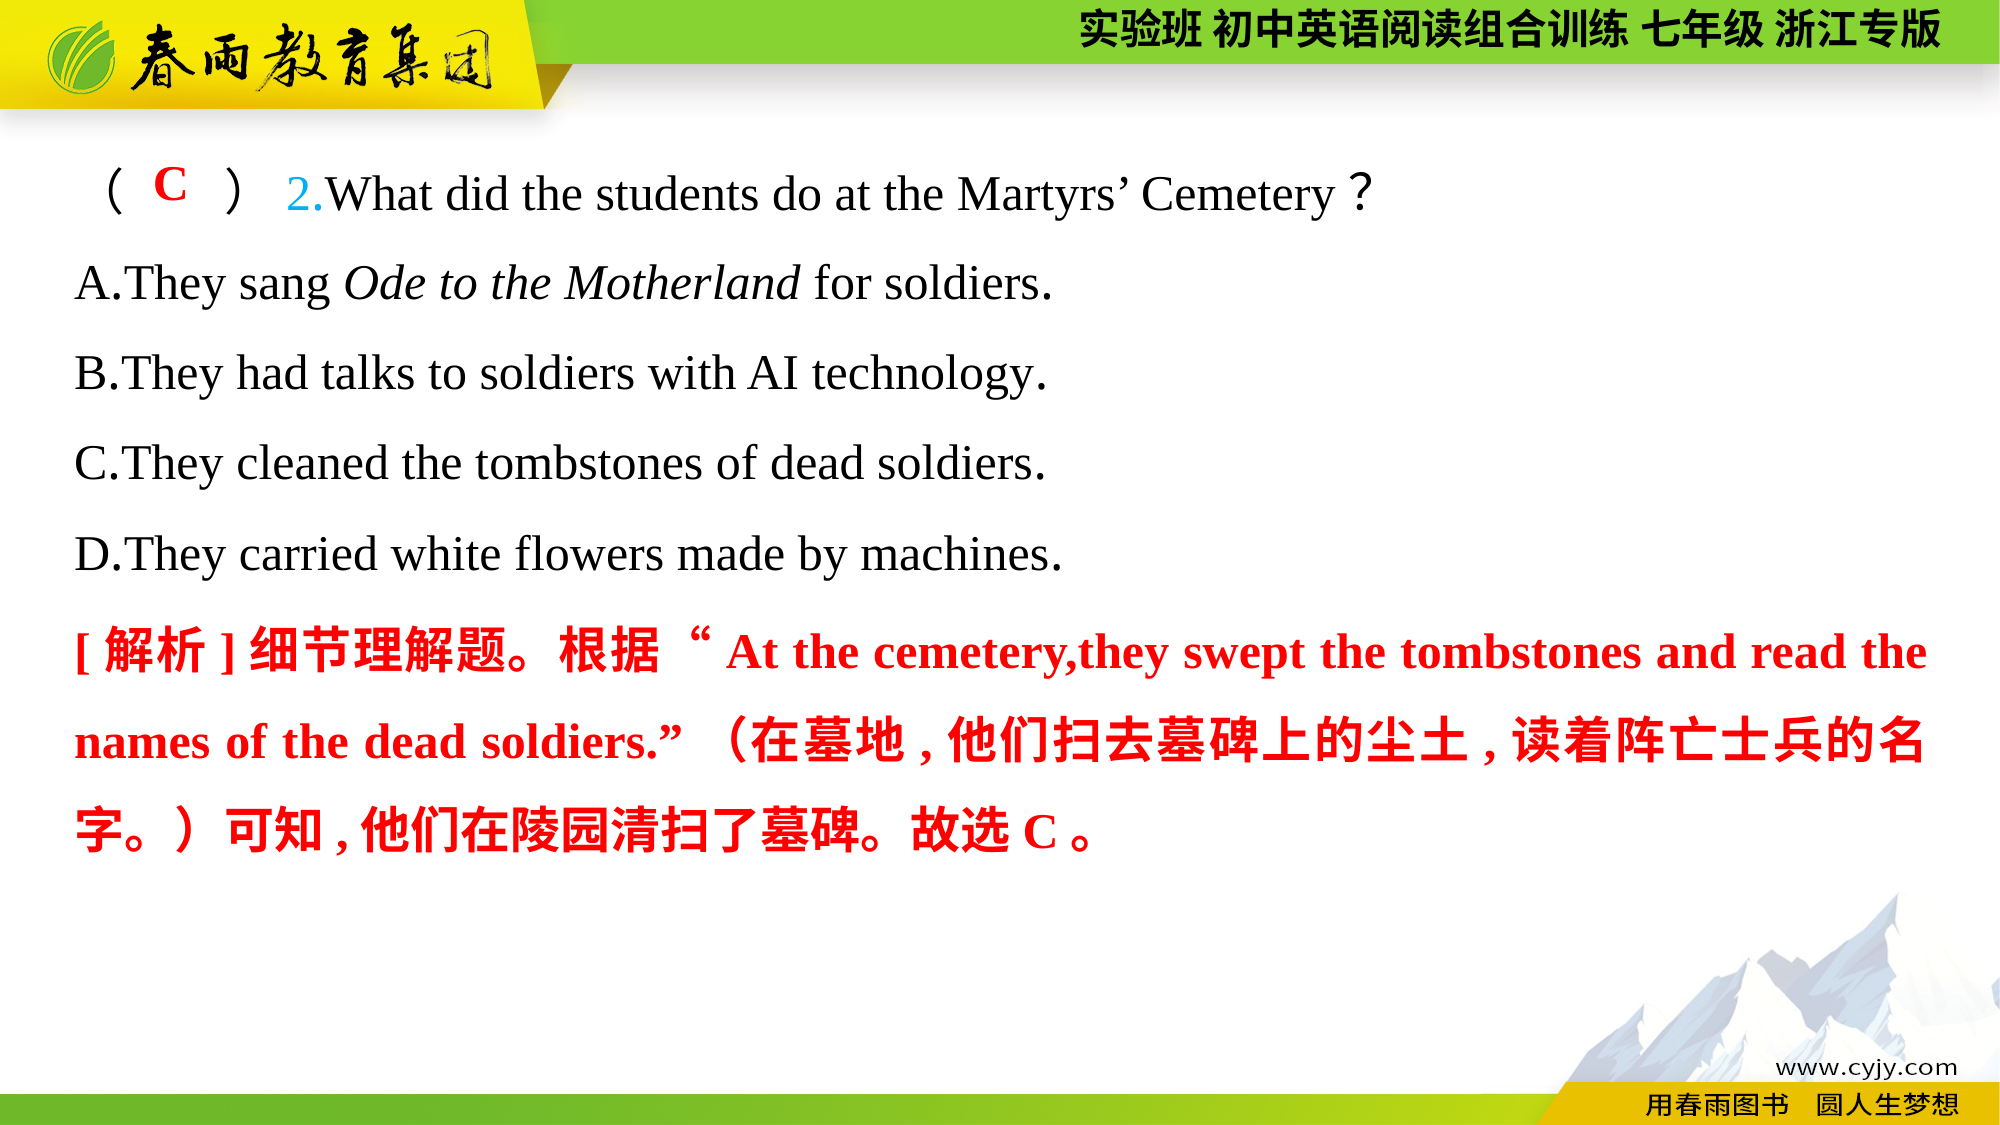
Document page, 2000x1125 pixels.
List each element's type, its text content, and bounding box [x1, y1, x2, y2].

list （ ）2.What did the students do at the Martyrs’ Cemetery？ A.They sang Ode to the Motherland for soldiers. B.They had talks to soldiers with AI technology. C.They cleaned the tombstones of dead soldiers. D.They carried white flowers made by machines. [59, 122, 1944, 581]
picture [0, 0, 2000, 1125]
text_box [解析]细节理解题。根据“At the cemetery,they swept the tombstones and read the names of the dead soldiers.”（在墓地,他们扫去墓碑上的尘土,读着阵亡士兵的名字。）可知,他们在陵园清扫了墓碑。故选C。 [59, 581, 1944, 867]
text_box C [138, 142, 204, 218]
